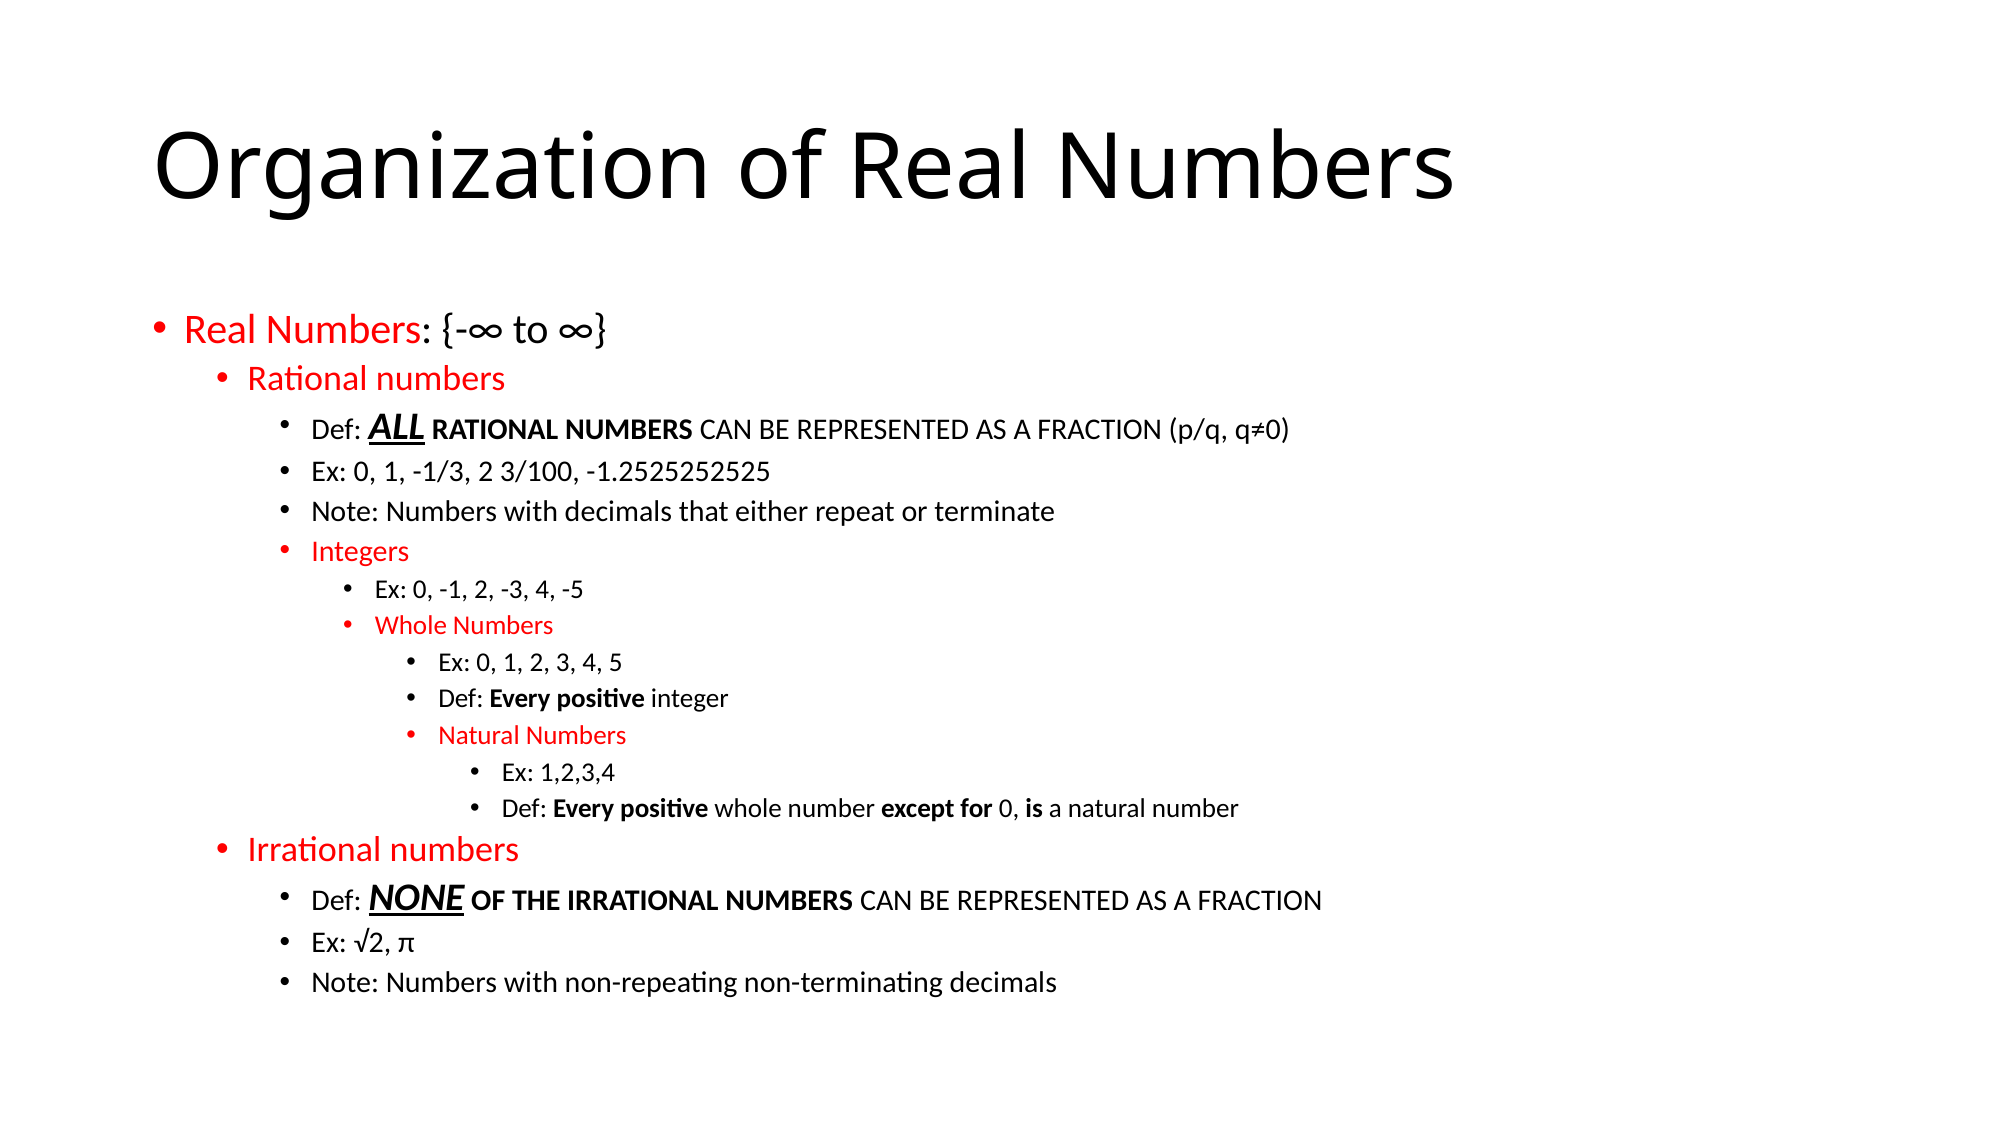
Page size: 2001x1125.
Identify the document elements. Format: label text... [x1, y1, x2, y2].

title Organization of Real Numbers [137, 59, 1863, 278]
list Real Numbers: {-∞ to ∞} Rational numbers Def: ALL RATIONAL NUMBERS CAN BE REPRESENTED AS A FRACTION (p/q, q≠0) Ex: 0, 1, -1/3, 2 3/100, -1.2525252525 Note: Numbers with decimals that either repeat or terminate Integers Ex: 0, -1, 2, -3, 4, -5 Whole Numbers Ex: 0, 1, 2, 3, 4, 5 Def: Every positive integer Natural Numbers Ex: 1,2,3,4 Def: Every positive whole number except for 0, is a natural number Irrational numbers Def: NONE OF THE IRRATIONAL NUMBERS CAN BE REPRESENTED AS A FRACTION Ex: √2, π Note: Numbers with non-repeating non-terminating decimals [137, 299, 1863, 1014]
